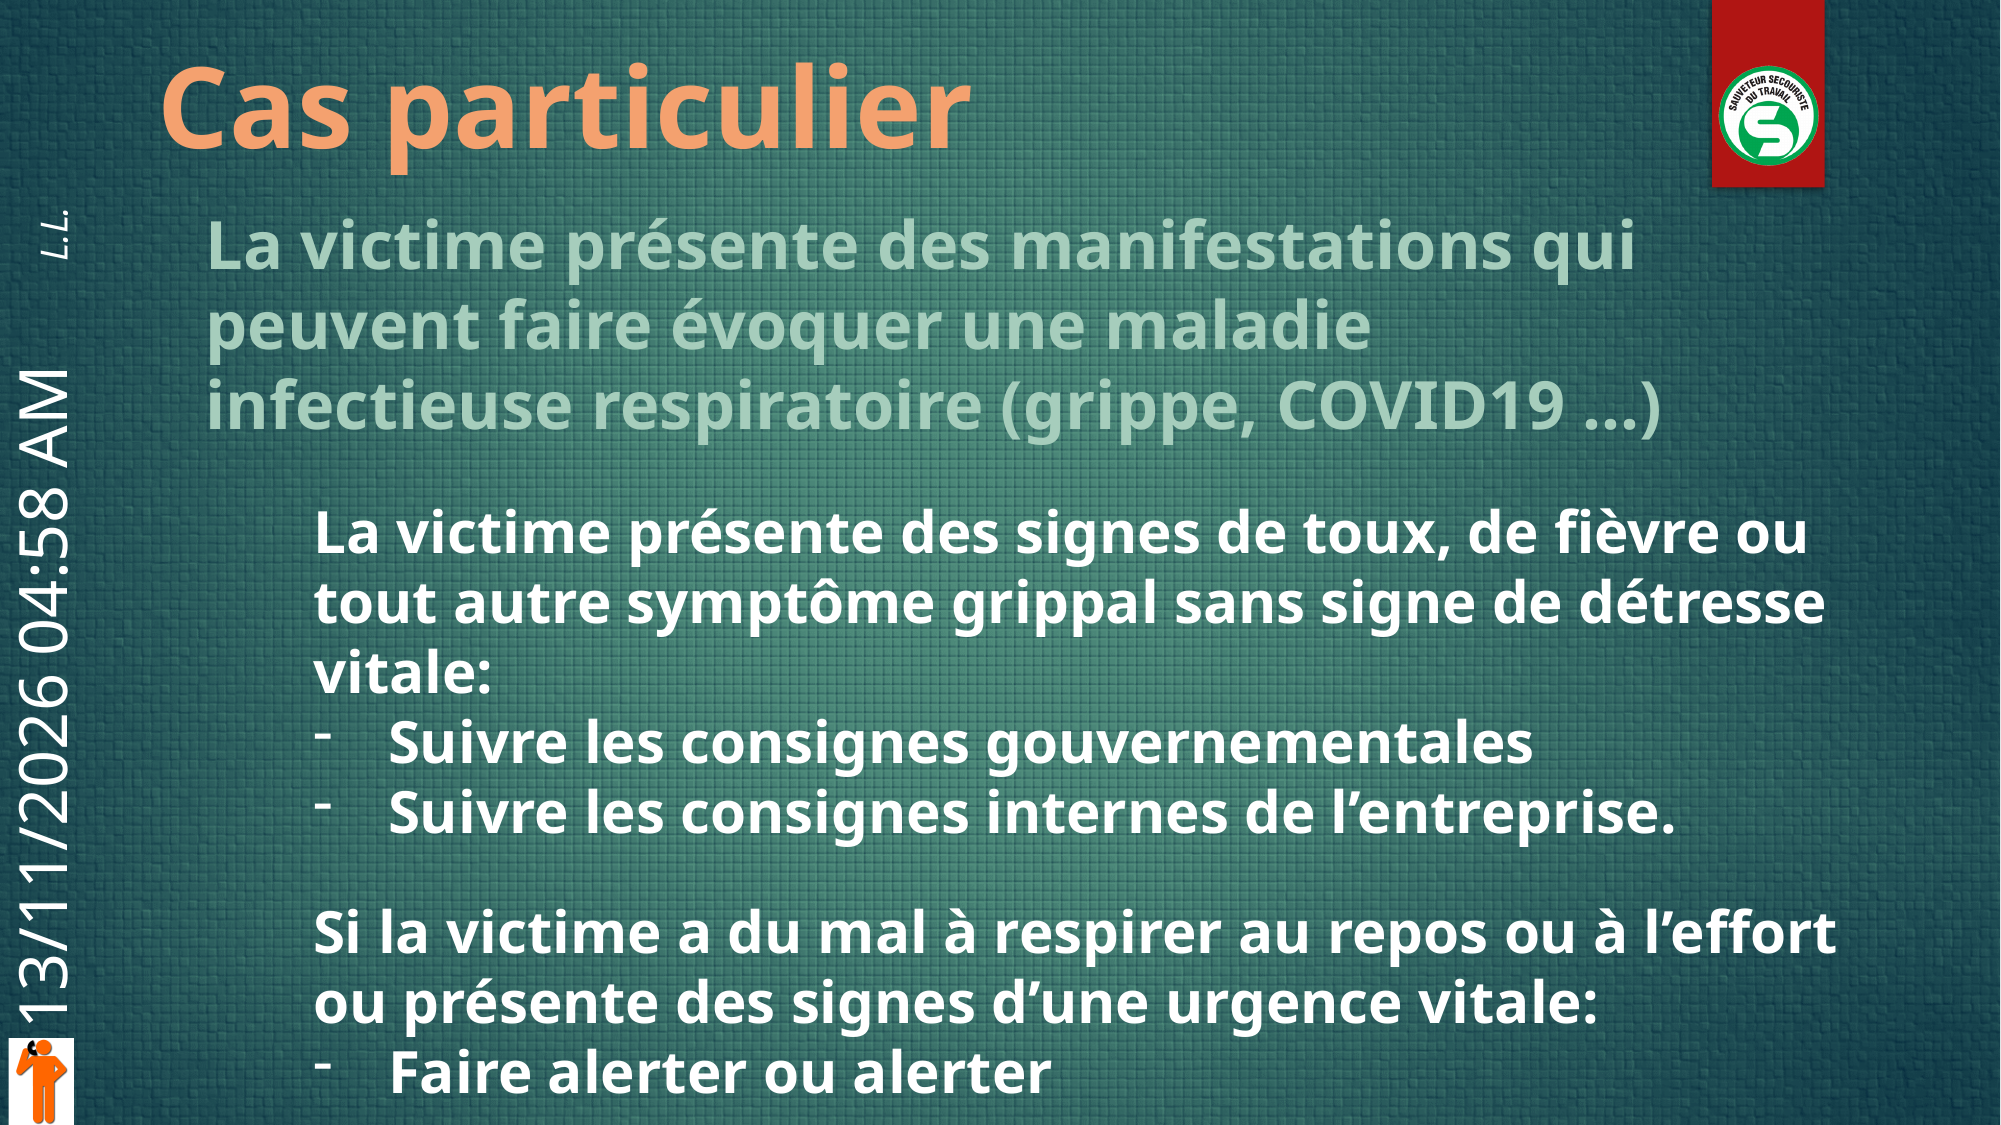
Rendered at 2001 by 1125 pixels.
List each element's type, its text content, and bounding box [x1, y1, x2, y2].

picture [8, 1038, 74, 1125]
text_box Cas particulier [142, 28, 989, 179]
picture [1718, 65, 1819, 166]
text_box La victime présente des signes de toux, de fièvre ou tout autre symptôme grippal sans signe de détresse vitale: Suivre les consignes gouvernementales Suivre les consignes internes de l’entreprise. Si la victime a du mal à respirer au repos ou à l’effort ou présente des signes d’une urgence vitale: Faire alerter ou alerter [298, 487, 1865, 1113]
text_box La victime présente des manifestations qui peuvent faire évoquer une maladie infectieuse respiratoire (grippe, COVID19 …) [190, 195, 1737, 451]
